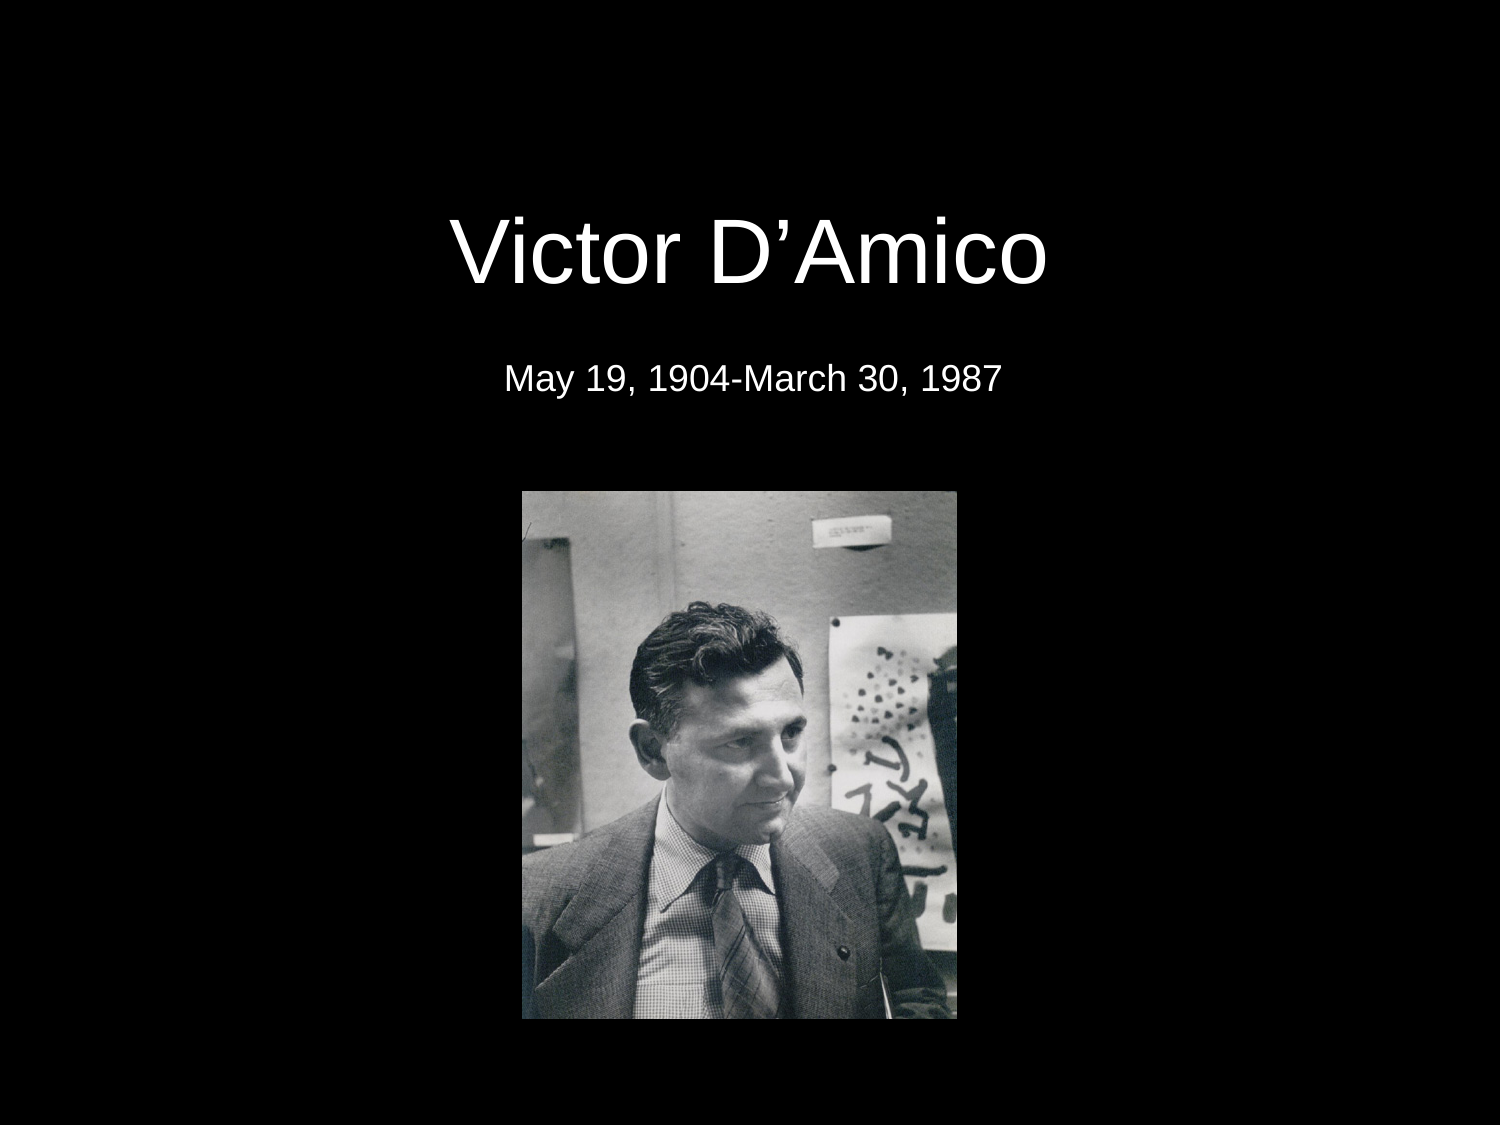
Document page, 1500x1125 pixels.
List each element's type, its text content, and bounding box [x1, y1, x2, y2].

text_box May 19, 1904-March 30, 1987 [297, 346, 1210, 407]
title Victor D’Amico [112, 126, 1388, 368]
picture [521, 491, 957, 1019]
